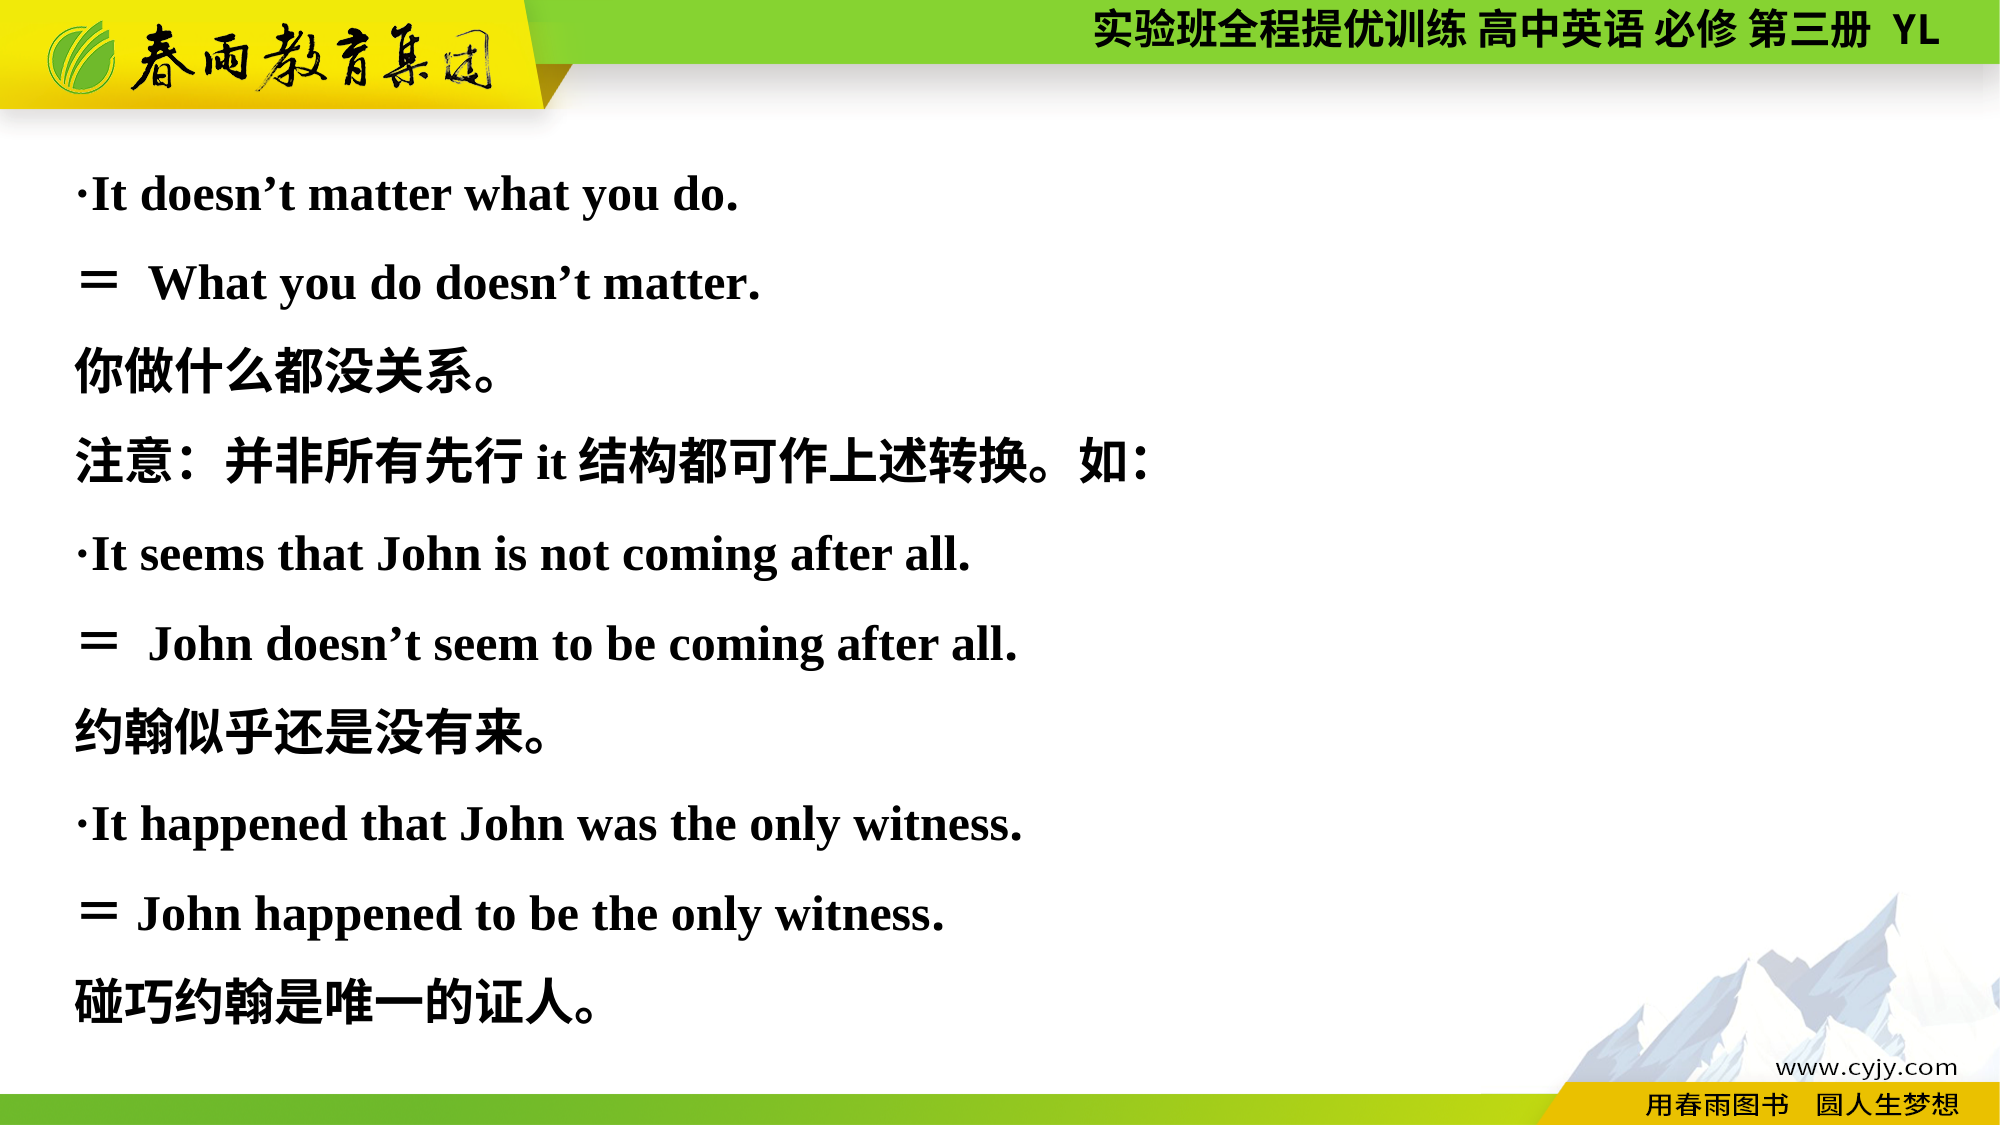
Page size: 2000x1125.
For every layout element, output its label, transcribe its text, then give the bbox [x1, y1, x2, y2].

picture [0, 0, 2000, 1125]
list ·It doesn’t matter what you do. ＝ What you do doesn’t matter. 你做什么都没关系。 注意：并非所有先行it结构都可作上述转换。如： ·It seems that John is not coming after all. ＝ John doesn’t seem to be coming after all. 约翰似乎还是没有来。 ·It happened that John was the only witness. ＝John happened to be the only witness. 碰巧约翰是唯一的证人。 [59, 122, 1944, 1047]
